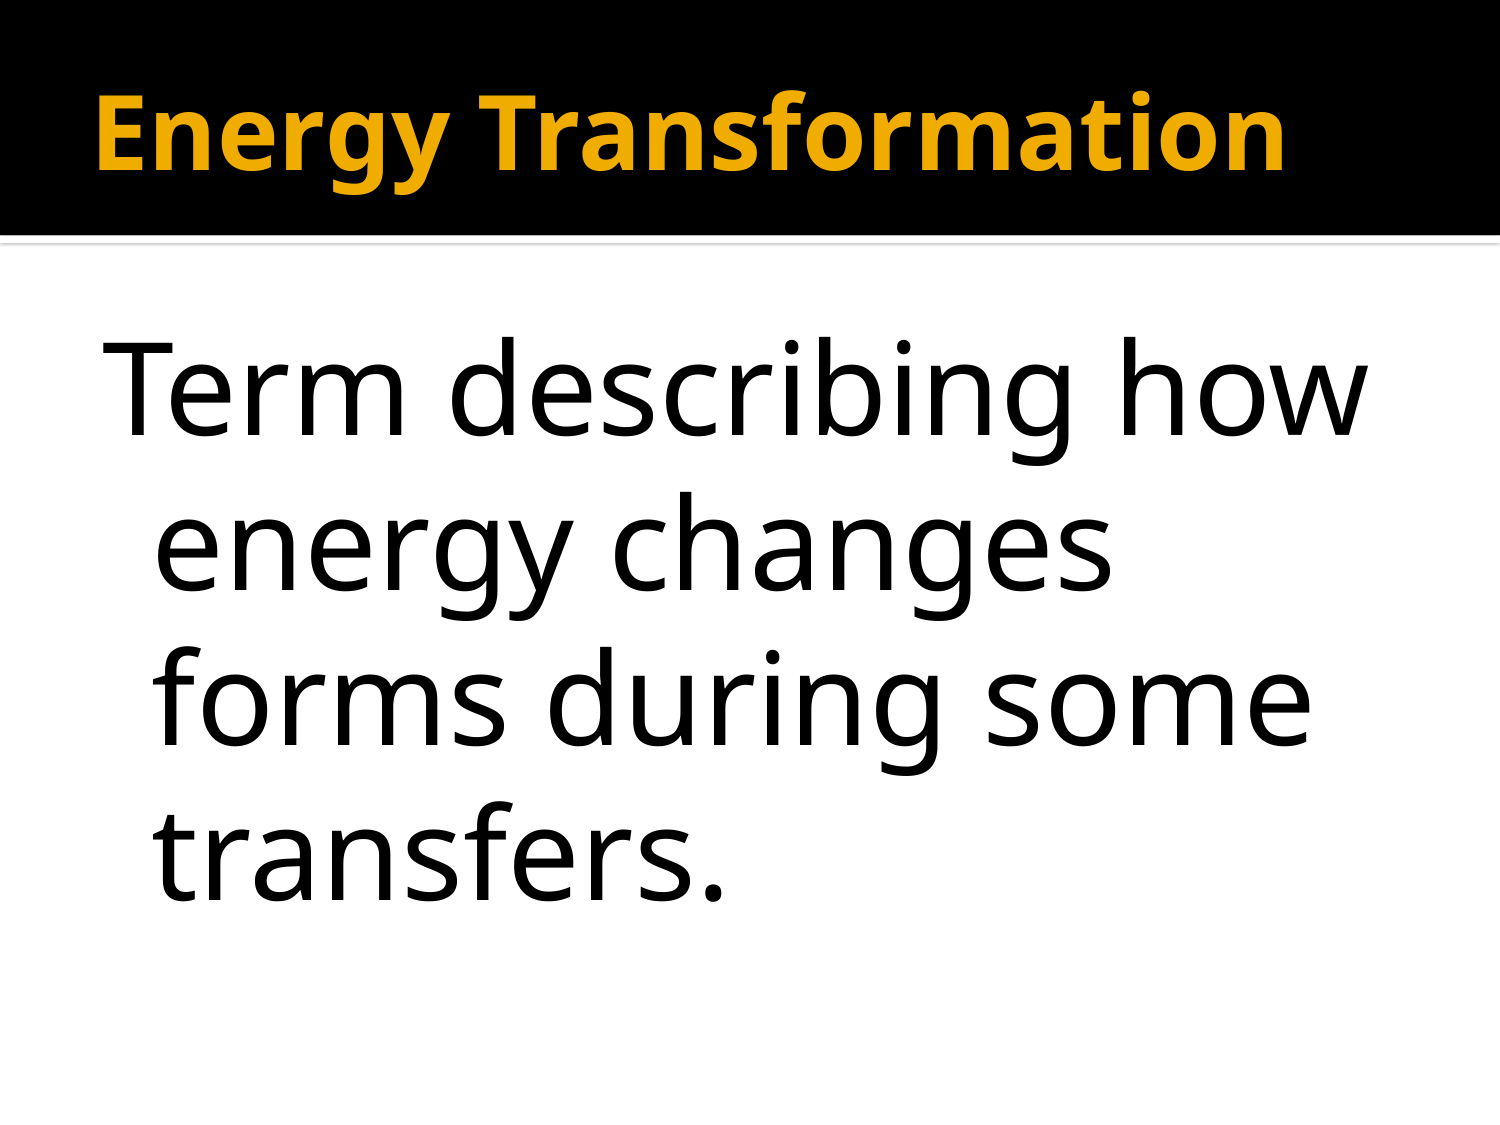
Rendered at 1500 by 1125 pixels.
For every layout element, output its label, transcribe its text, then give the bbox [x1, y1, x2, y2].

list Term describing how energy changes forms during some transfers. [75, 291, 1425, 1050]
title Energy Transformation [75, 25, 1425, 231]
